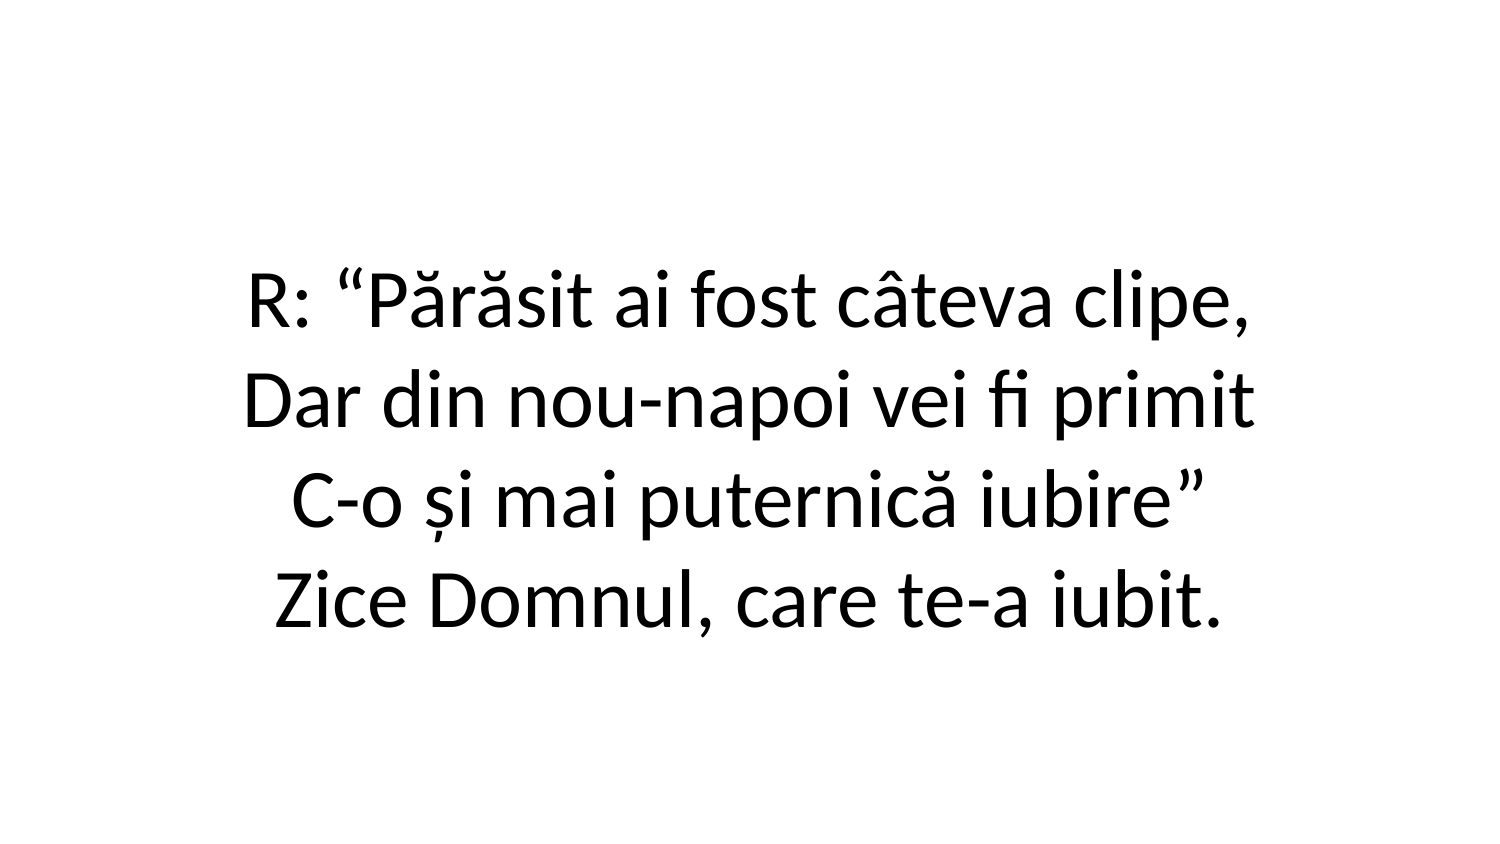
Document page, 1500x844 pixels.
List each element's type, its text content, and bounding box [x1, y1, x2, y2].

text_box R: “Părăsit ai fost câteva clipe, Dar din nou-napoi vei fi primit C-o și mai puternică iubire” Zice Domnul, care te-a iubit. [227, 192, 1273, 652]
